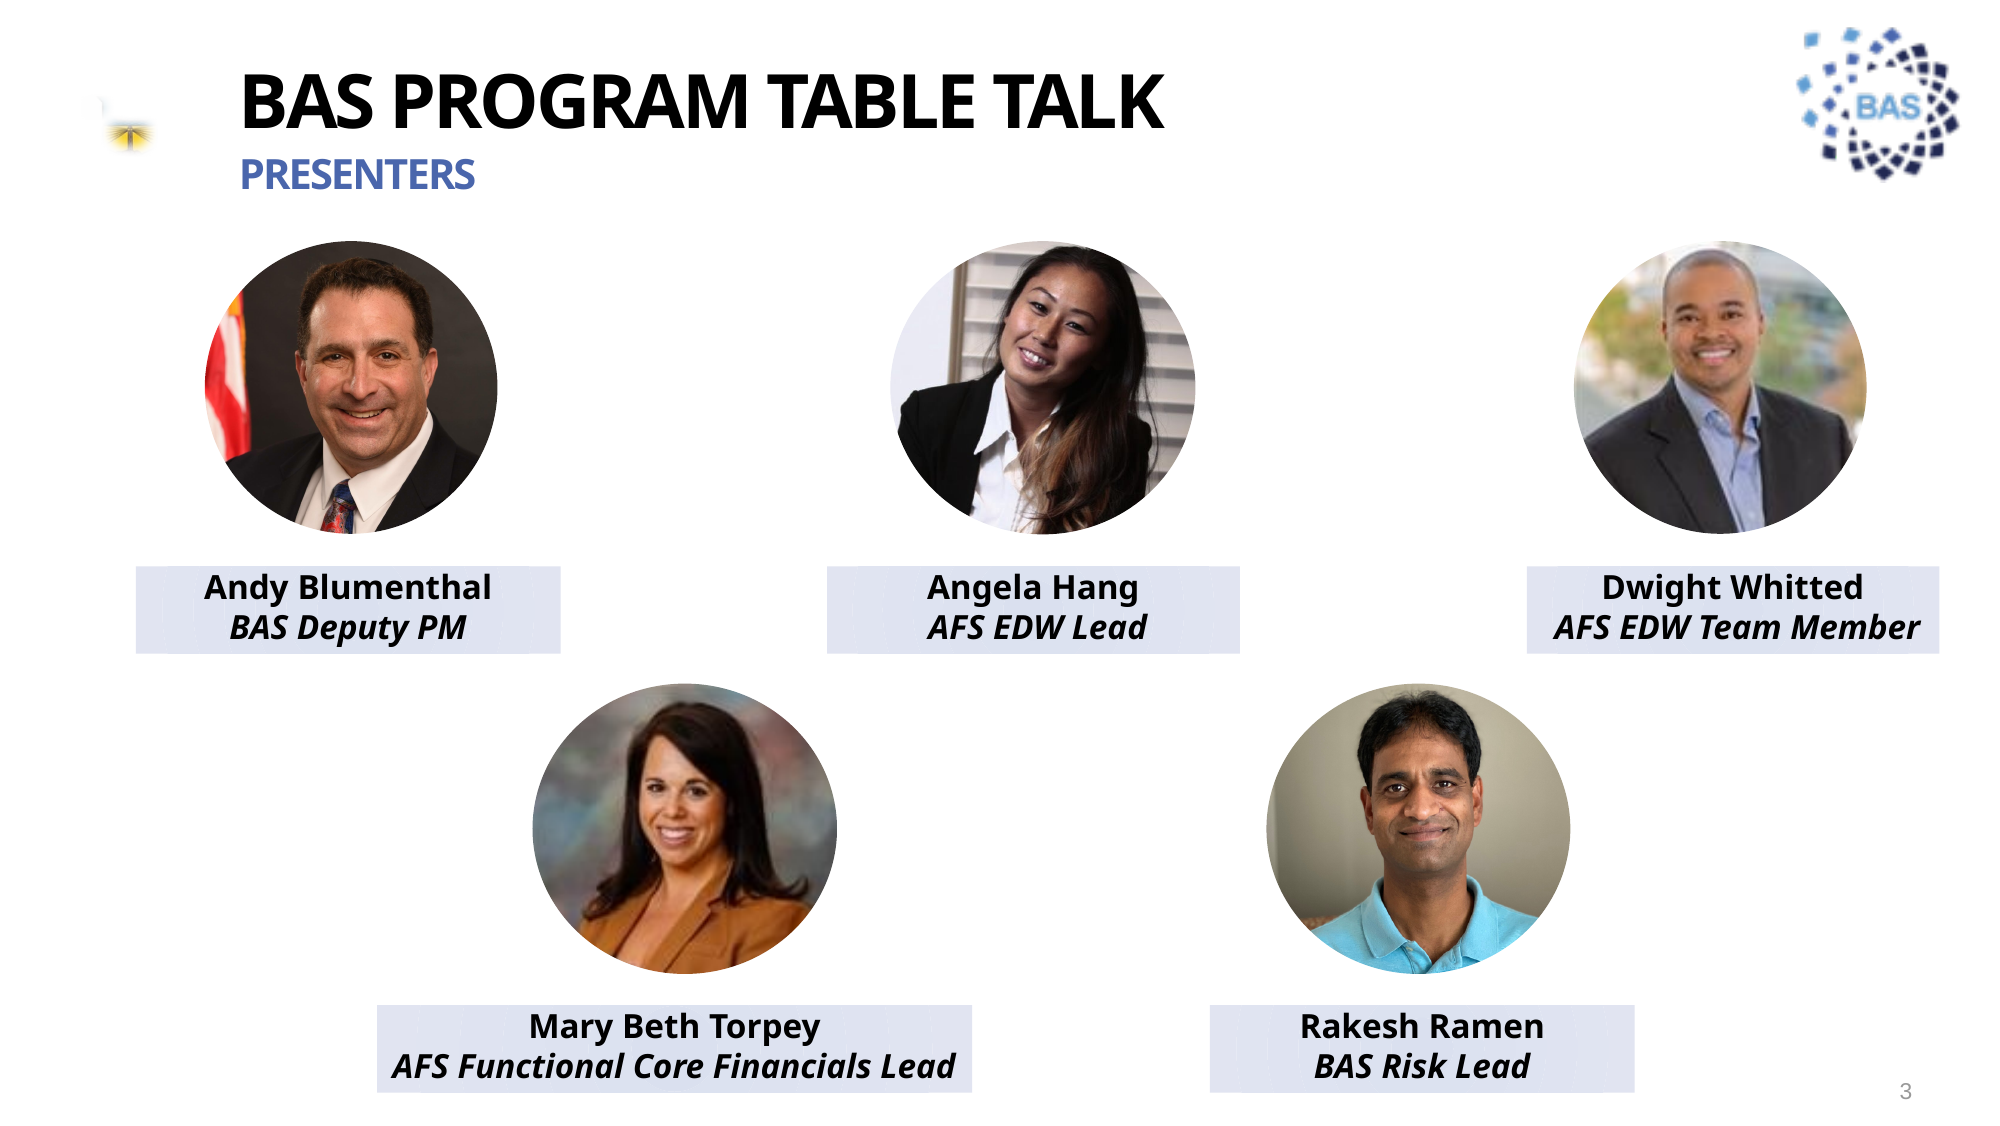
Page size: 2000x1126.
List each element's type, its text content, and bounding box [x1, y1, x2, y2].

picture [1795, 26, 1965, 183]
title BAS PROGRAM TABLE TALK [239, 60, 1776, 146]
picture [890, 240, 1196, 535]
picture [204, 240, 498, 535]
picture [1573, 240, 1867, 535]
text_box Rakesh Ramen BAS Risk Lead [1209, 1005, 1635, 1093]
text_box Angela Hang AFS EDW Lead [827, 566, 1240, 654]
list Presenters [239, 143, 1375, 228]
picture [57, 40, 209, 185]
text_box Mary Beth Torpey AFS Functional Core Financials Lead​ [377, 1005, 973, 1093]
picture [532, 683, 838, 975]
text_box Andy Blumenthal BAS Deputy PM [135, 566, 561, 654]
picture [1266, 683, 1571, 975]
text_box Dwight Whitted AFS EDW Team Member [1526, 566, 1940, 654]
